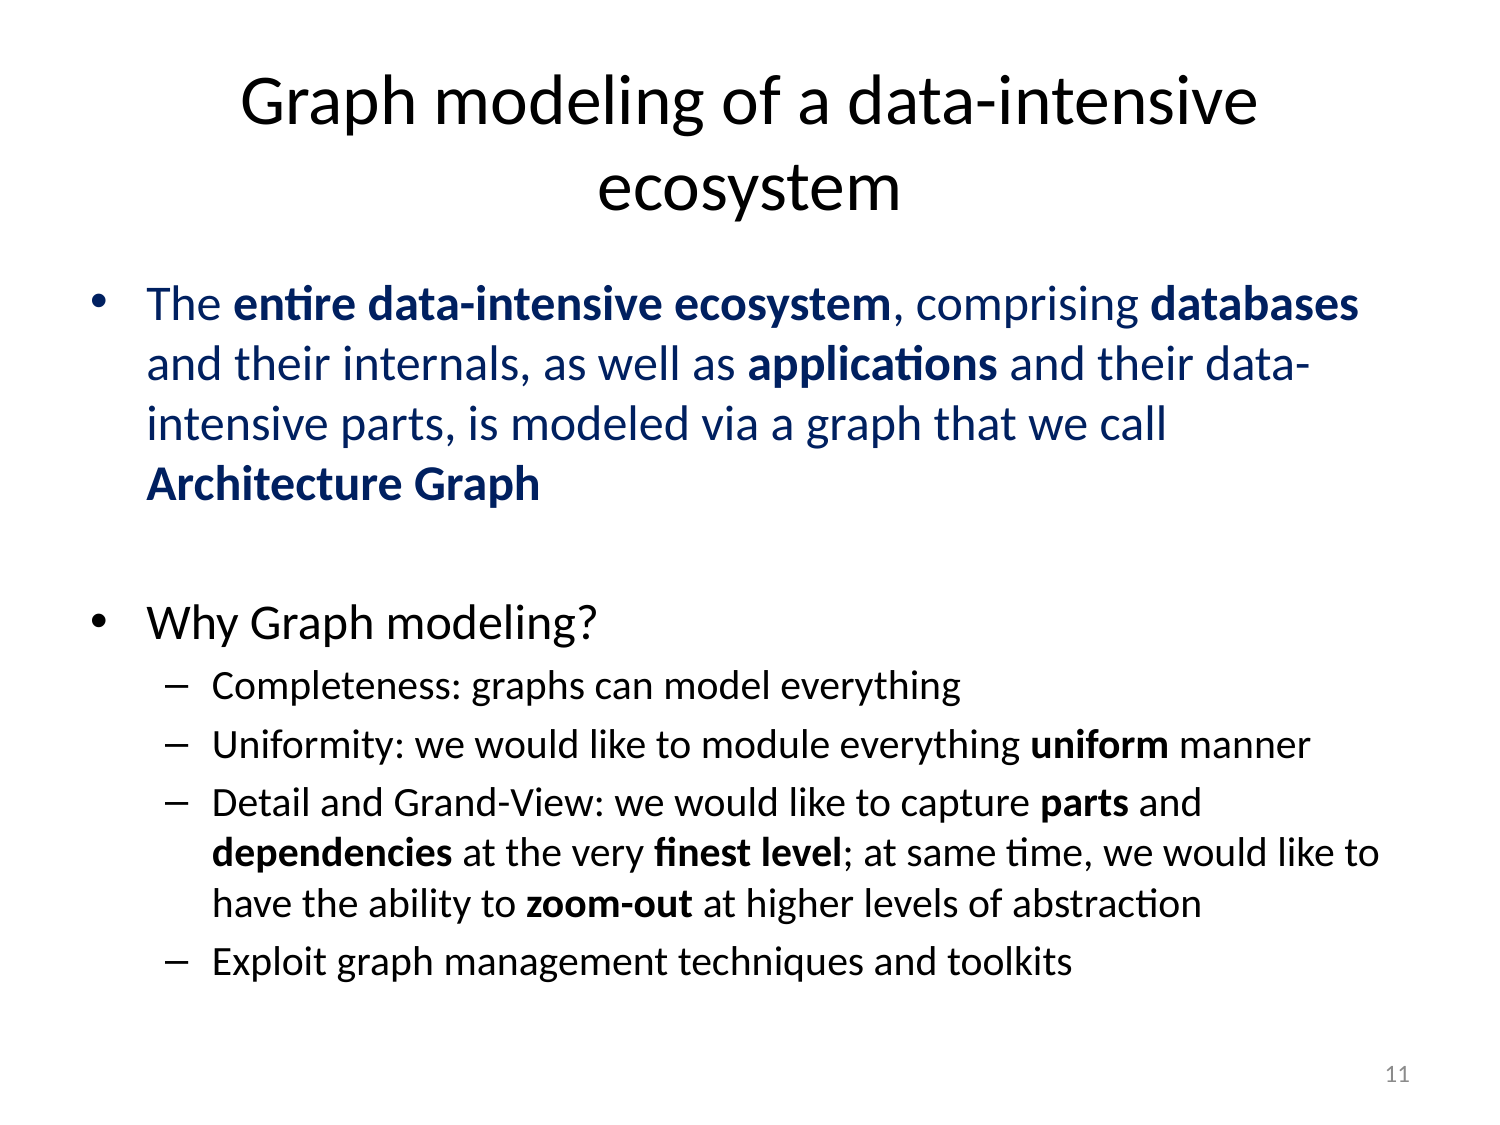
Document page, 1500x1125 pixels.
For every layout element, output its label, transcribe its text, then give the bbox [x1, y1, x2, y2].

title Graph modeling of a data-intensive ecosystem [75, 45, 1425, 233]
slide_number 11 [1074, 1042, 1425, 1103]
list The entire data-intensive ecosystem, comprising databases and their internals, as well as applications and their data-intensive parts, is modeled via a graph that we call Architecture Graph Why Graph modeling? Completeness: graphs can model everything Uniformity: we would like to module everything uniform manner Detail and Grand-View: we would like to capture parts and dependencies at the very finest level; at same time, we would like to have the ability to zoom-out at higher levels of abstraction Exploit graph management techniques and toolkits [75, 262, 1425, 1005]
